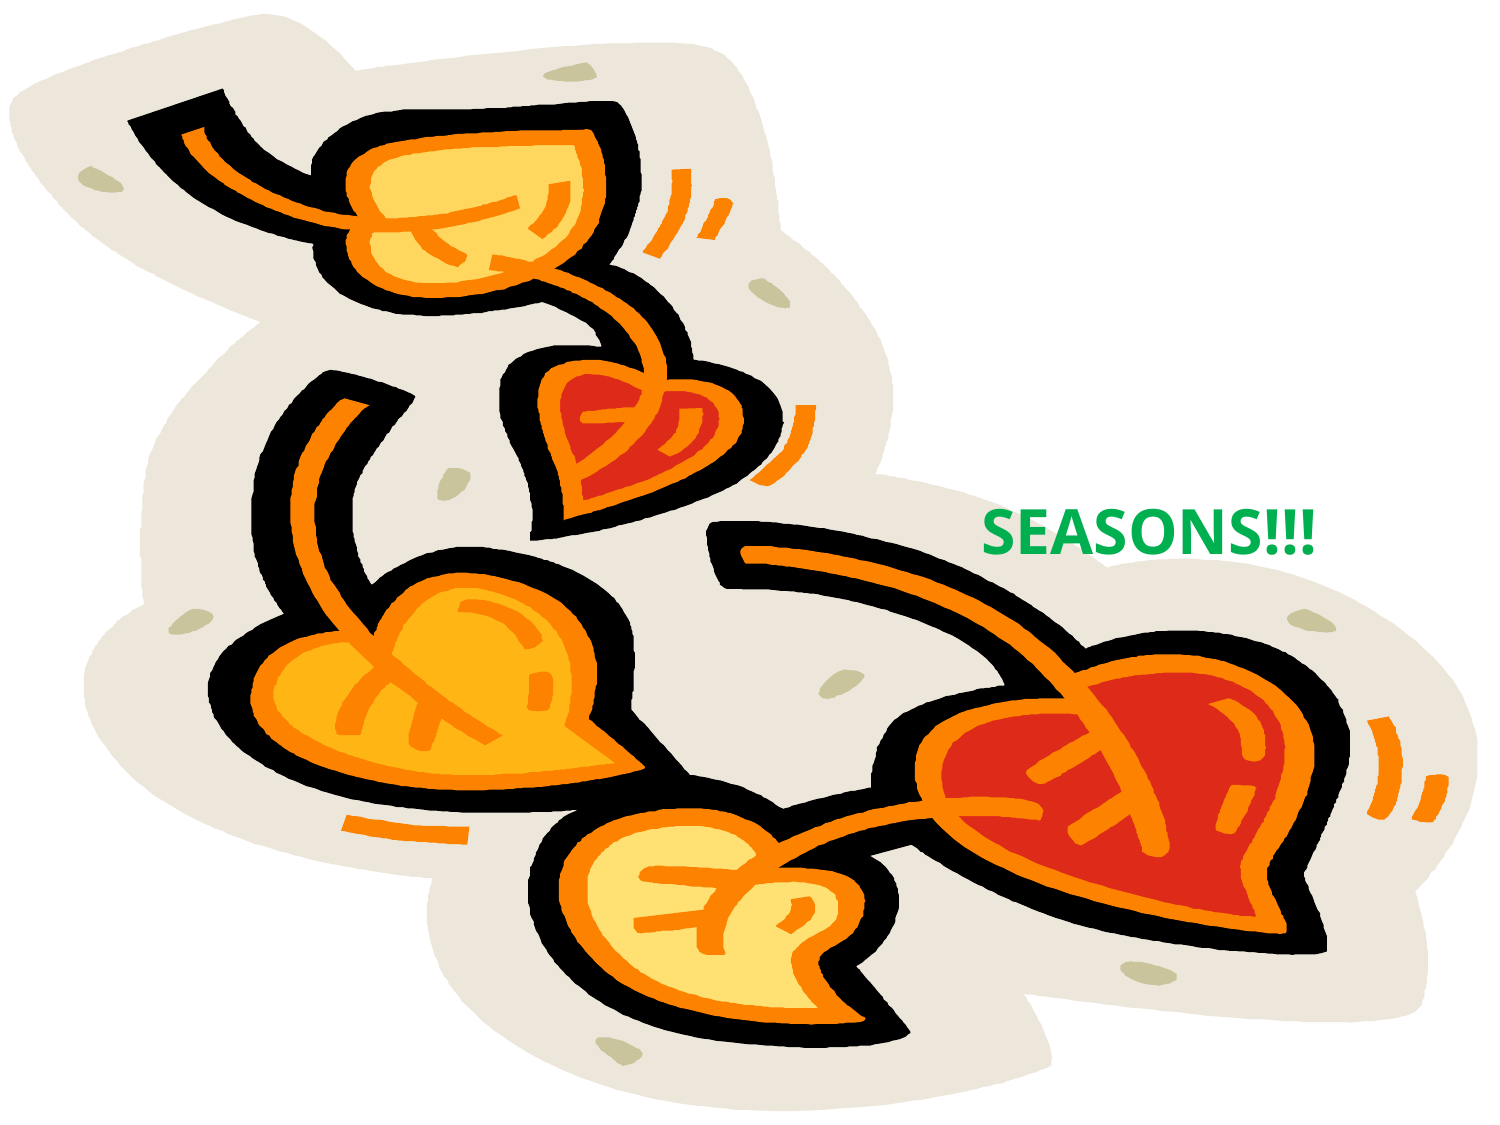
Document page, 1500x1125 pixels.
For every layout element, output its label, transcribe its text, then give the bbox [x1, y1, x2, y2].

title seasons!!! [375, 249, 1388, 575]
